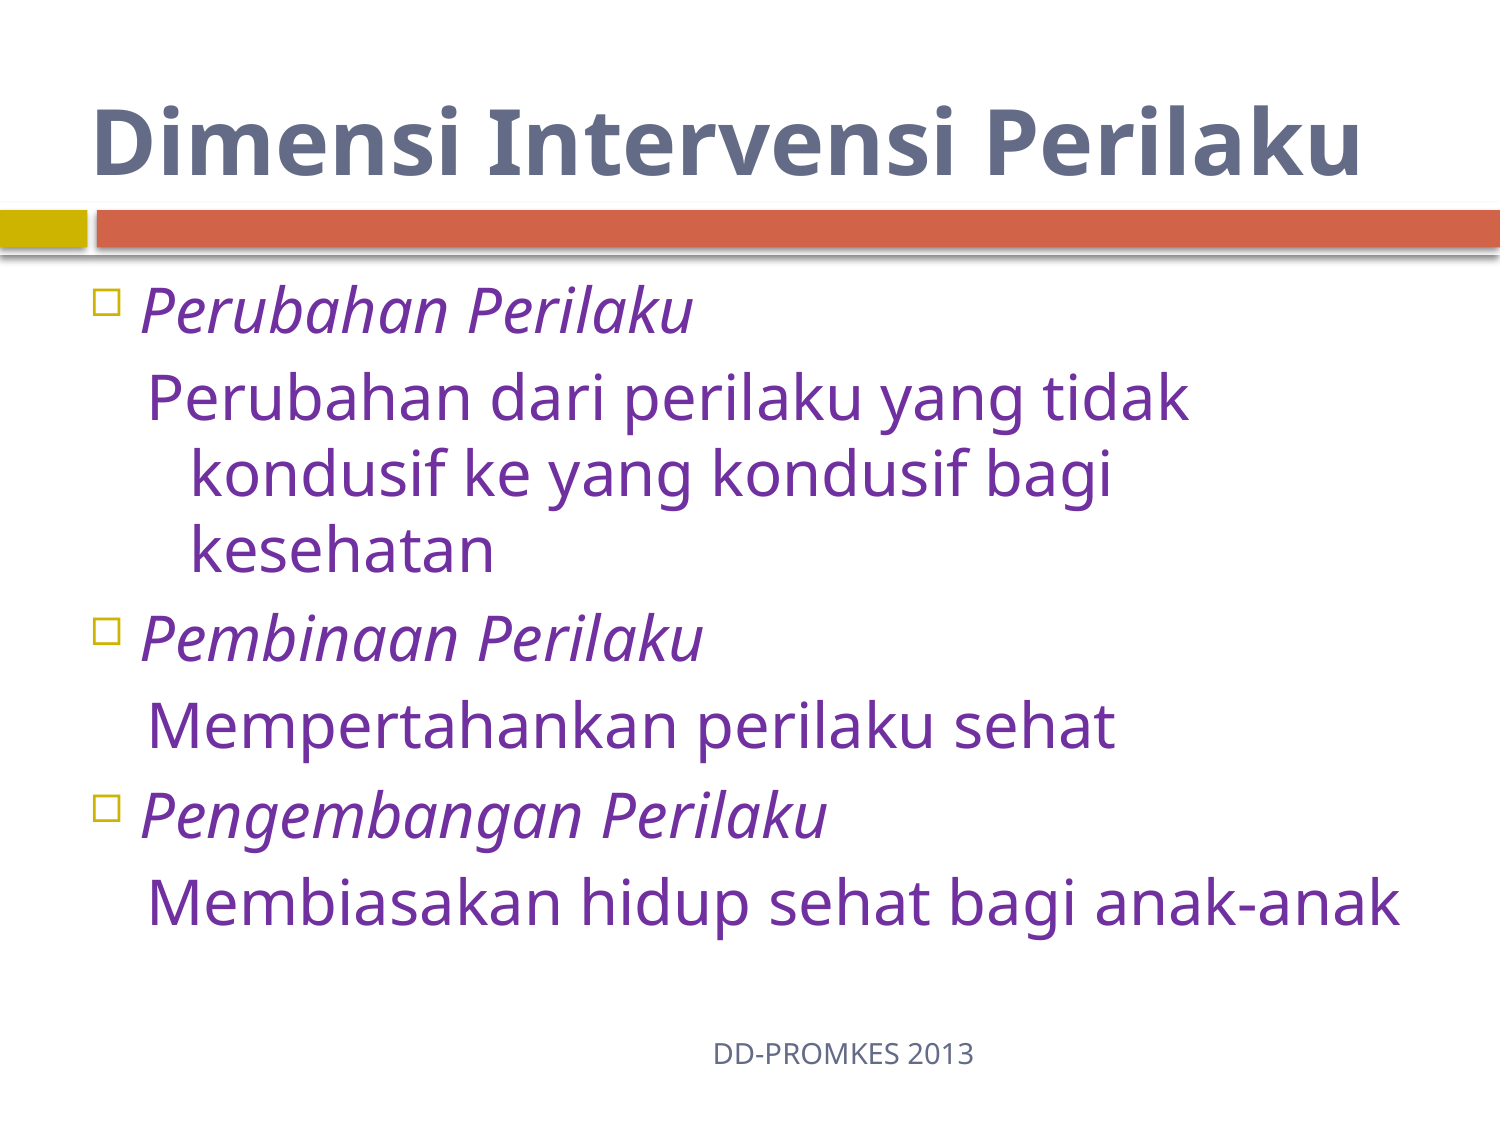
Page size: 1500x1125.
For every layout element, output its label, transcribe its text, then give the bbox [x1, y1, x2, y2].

text_box Perubahan Perilaku Perubahan dari perilaku yang tidak kondusif ke yang kondusif bagi kesehatan Pembinaan Perilaku Mempertahankan perilaku sehat Pengembangan Perilaku Membiasakan hidup sehat bagi anak-anak [74, 262, 1425, 1005]
footer DD-PROMKES 2013 [99, 1024, 990, 1085]
title Dimensi Intervensi Perilaku [75, 45, 1425, 233]
